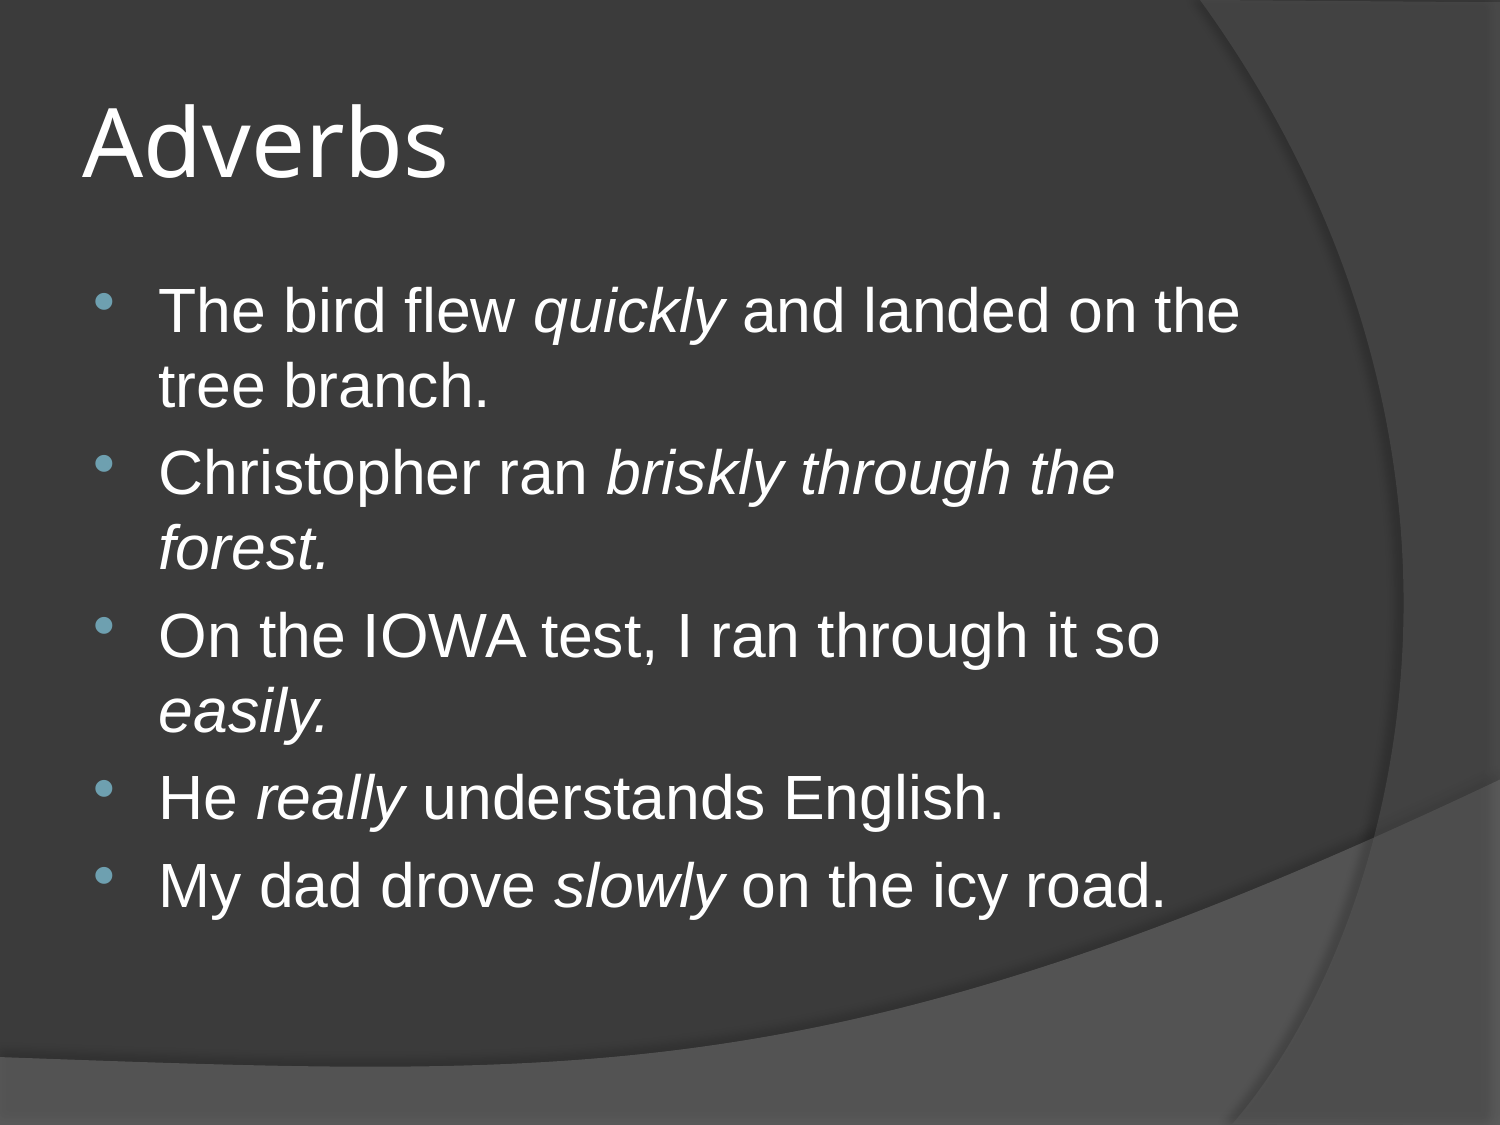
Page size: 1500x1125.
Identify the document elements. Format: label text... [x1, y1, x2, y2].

list The bird flew quickly and landed on the tree branch. Christopher ran briskly through the forest. On the IOWA test, I ran through it so easily. He really understands English. My dad drove slowly on the icy road. [75, 262, 1300, 1005]
title Adverbs [75, 45, 1300, 233]
